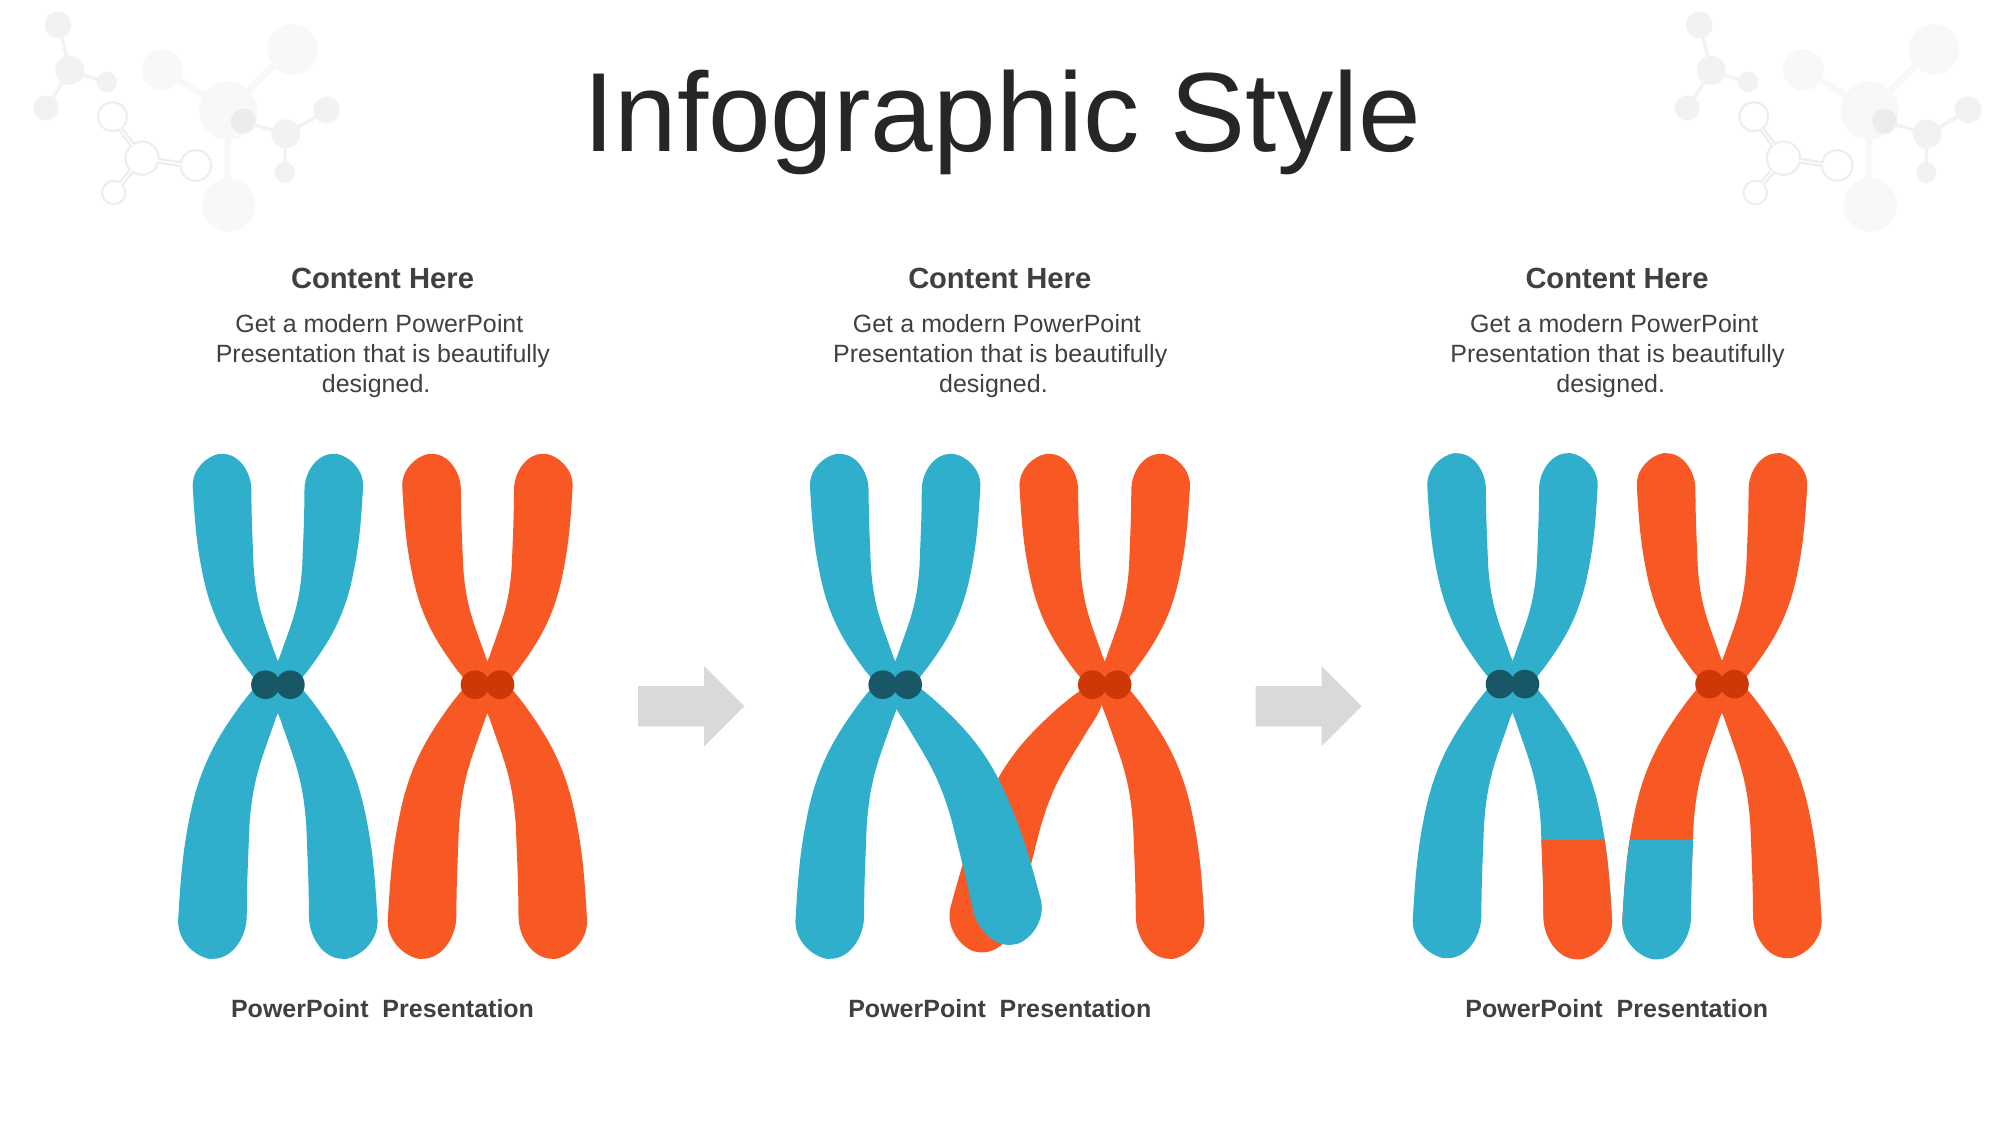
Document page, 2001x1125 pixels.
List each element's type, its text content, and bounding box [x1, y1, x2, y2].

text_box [178, 453, 588, 959]
text_box [637, 663, 746, 749]
text_box [1254, 663, 1364, 749]
text_box PowerPoint Presentation [815, 985, 1185, 1031]
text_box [179, 251, 587, 406]
text_box PowerPoint Presentation [1432, 985, 1803, 1031]
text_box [795, 453, 1205, 959]
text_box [1412, 453, 1822, 960]
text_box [796, 251, 1204, 406]
text_box PowerPoint Presentation [197, 985, 568, 1031]
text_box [1413, 251, 1821, 406]
list Infographic Style [53, 55, 1952, 175]
